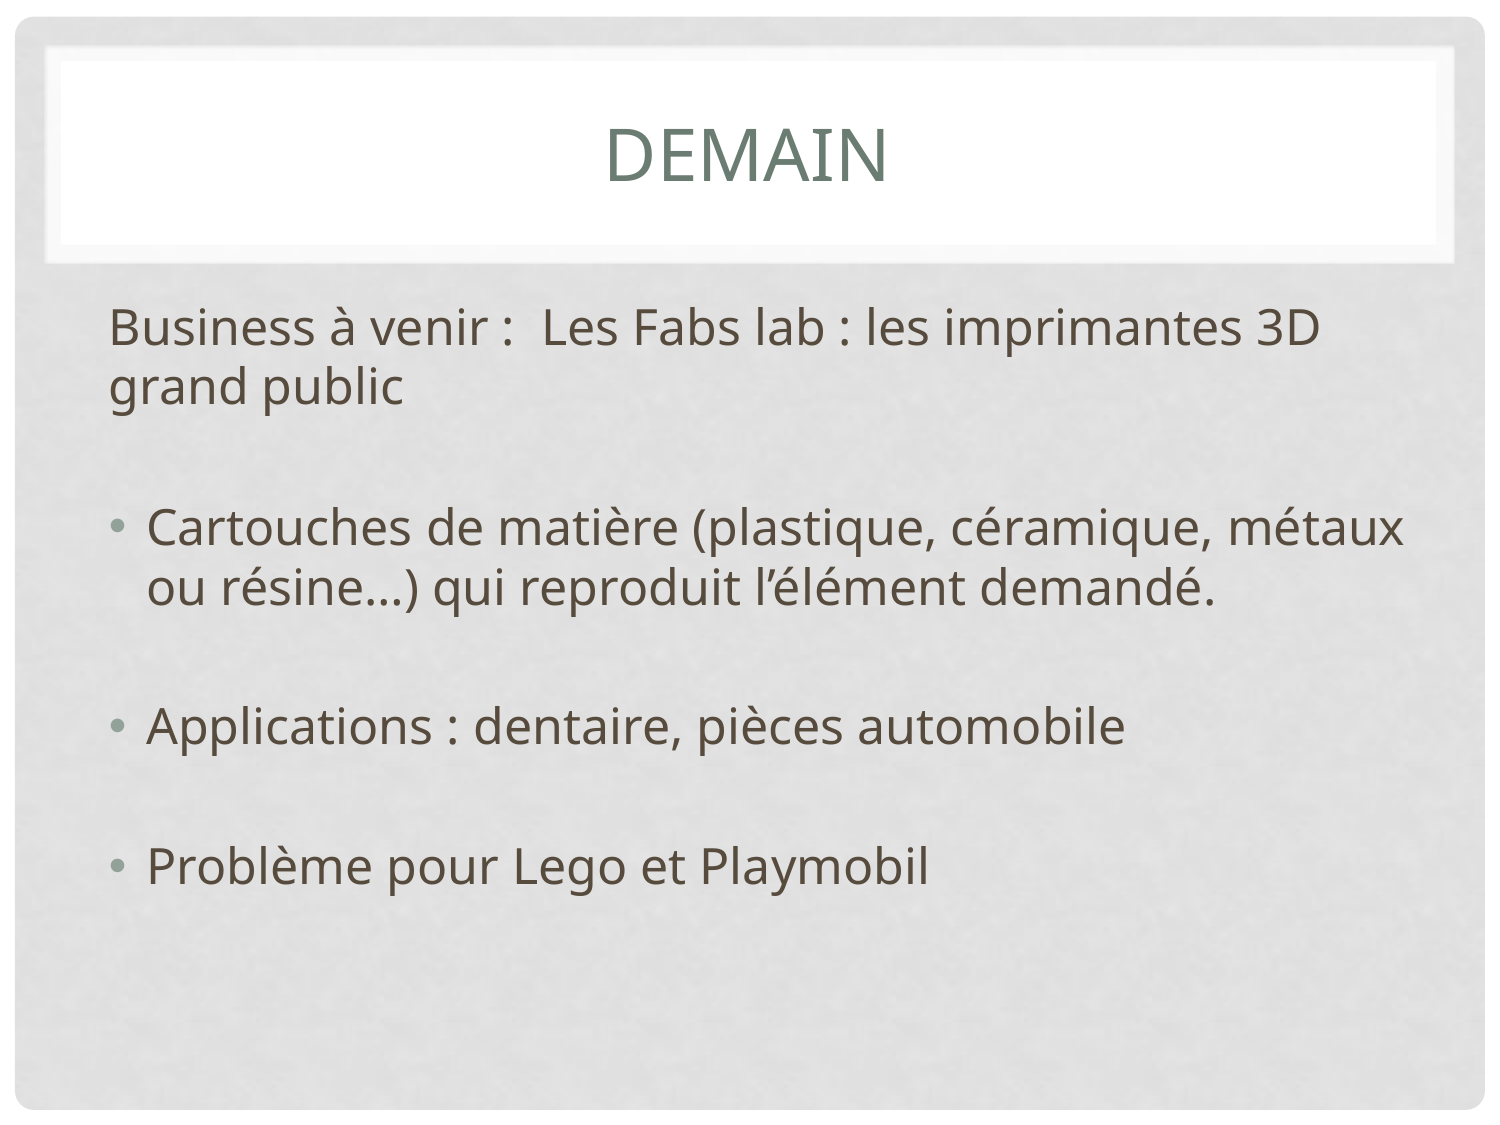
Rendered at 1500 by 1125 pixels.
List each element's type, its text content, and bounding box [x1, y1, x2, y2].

title demain [69, 66, 1425, 238]
list Business à venir : Les Fabs lab : les imprimantes 3D grand public Cartouches de matière (plastique, céramique, métaux ou résine…) qui reproduit l’élément demandé. Applications : dentaire, pièces automobile Problème pour Lego et Playmobil [75, 287, 1425, 1005]
